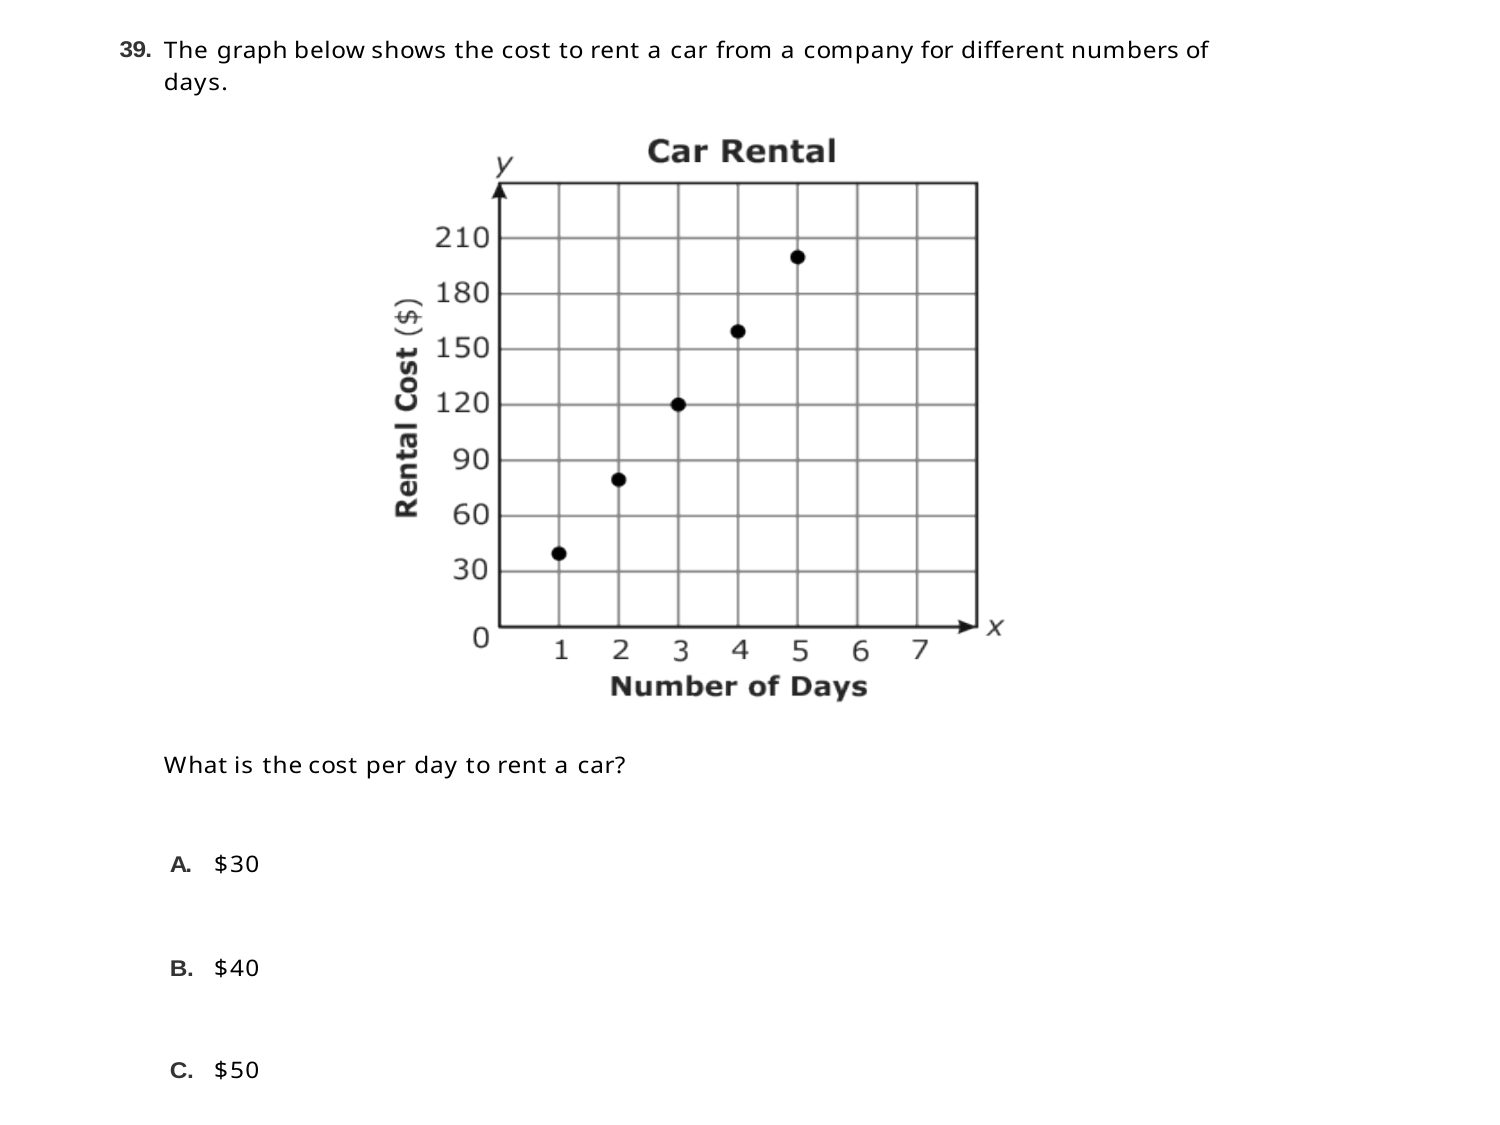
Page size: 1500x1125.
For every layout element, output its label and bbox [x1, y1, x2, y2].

picture [112, 23, 1244, 1125]
